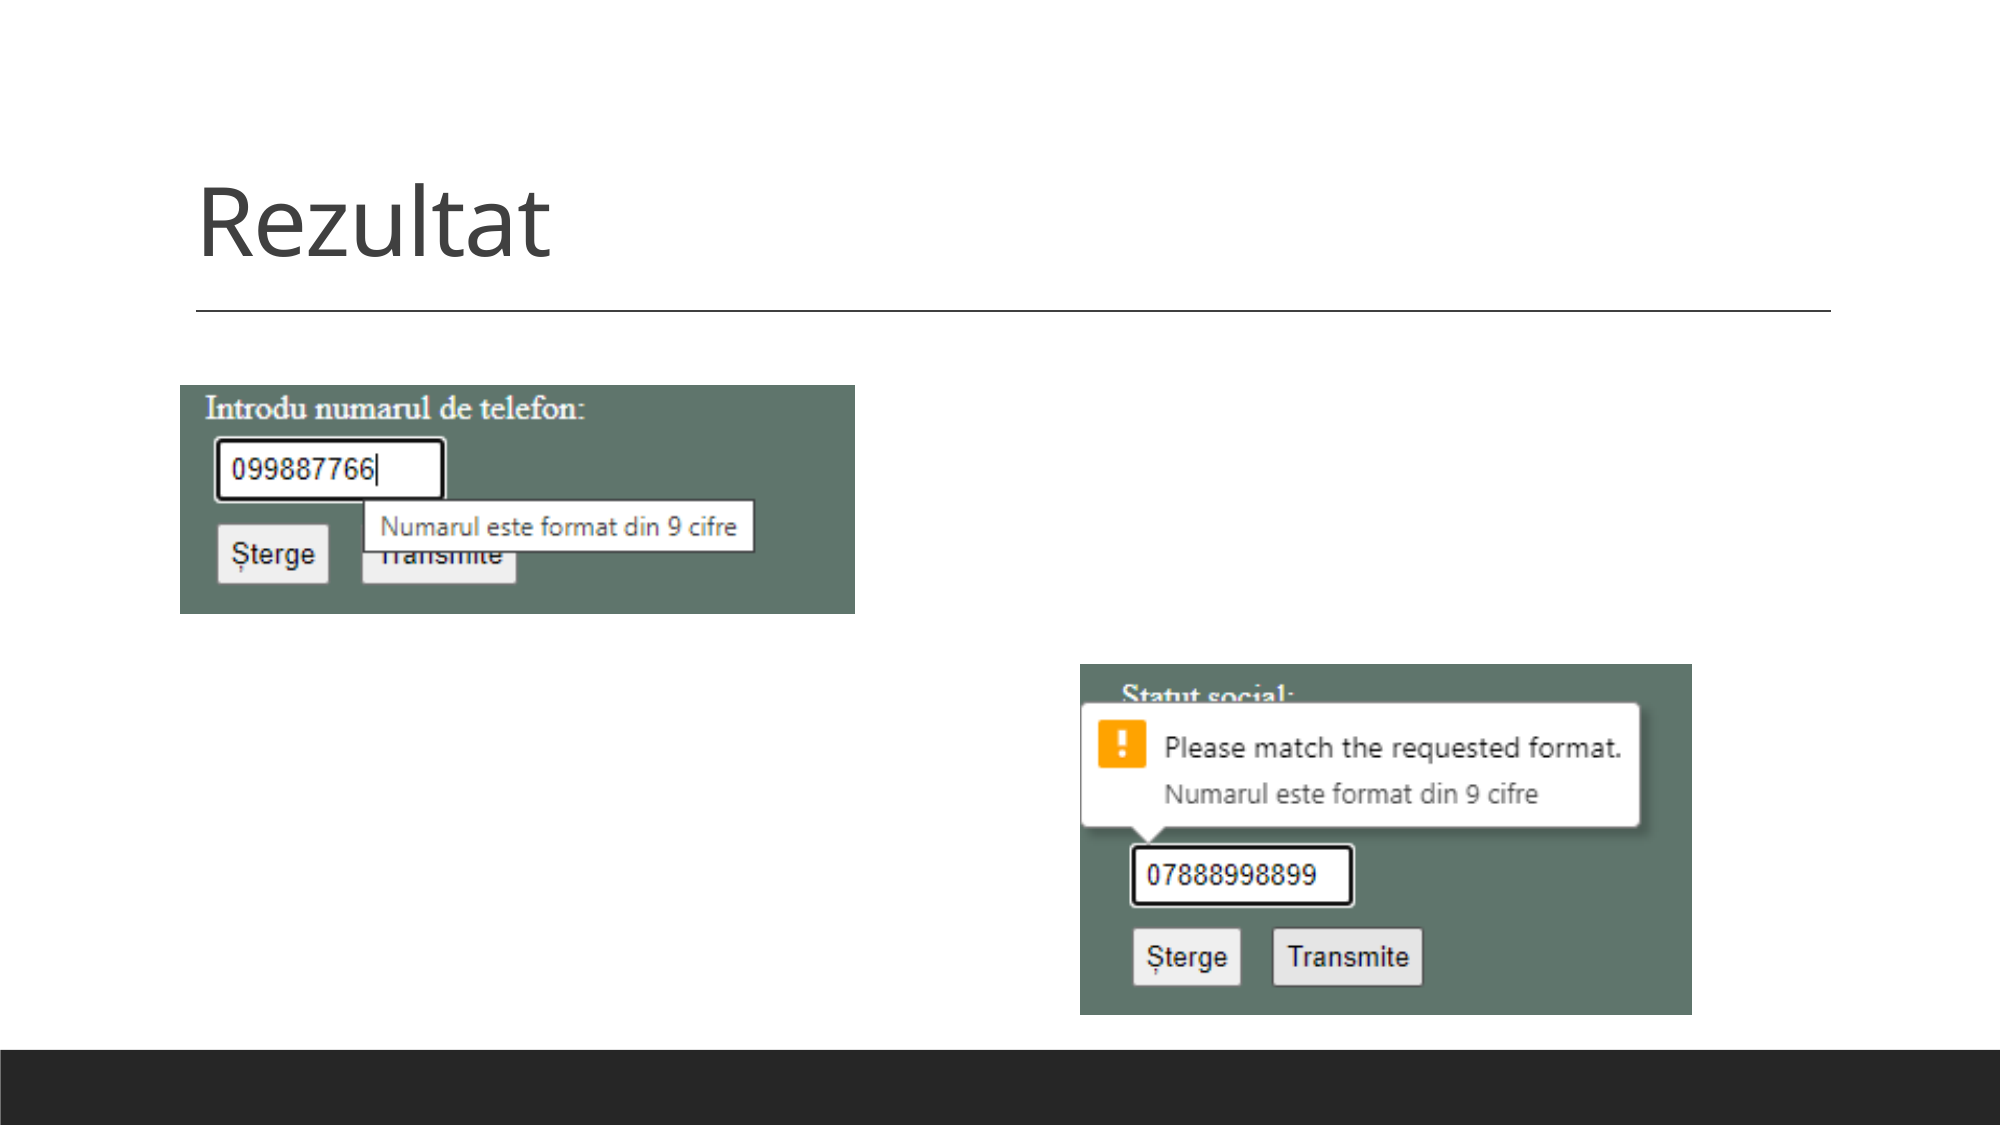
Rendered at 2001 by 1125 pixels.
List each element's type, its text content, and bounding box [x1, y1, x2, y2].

picture [179, 384, 856, 615]
title Rezultat [180, 47, 1830, 285]
picture [1080, 664, 1692, 1016]
